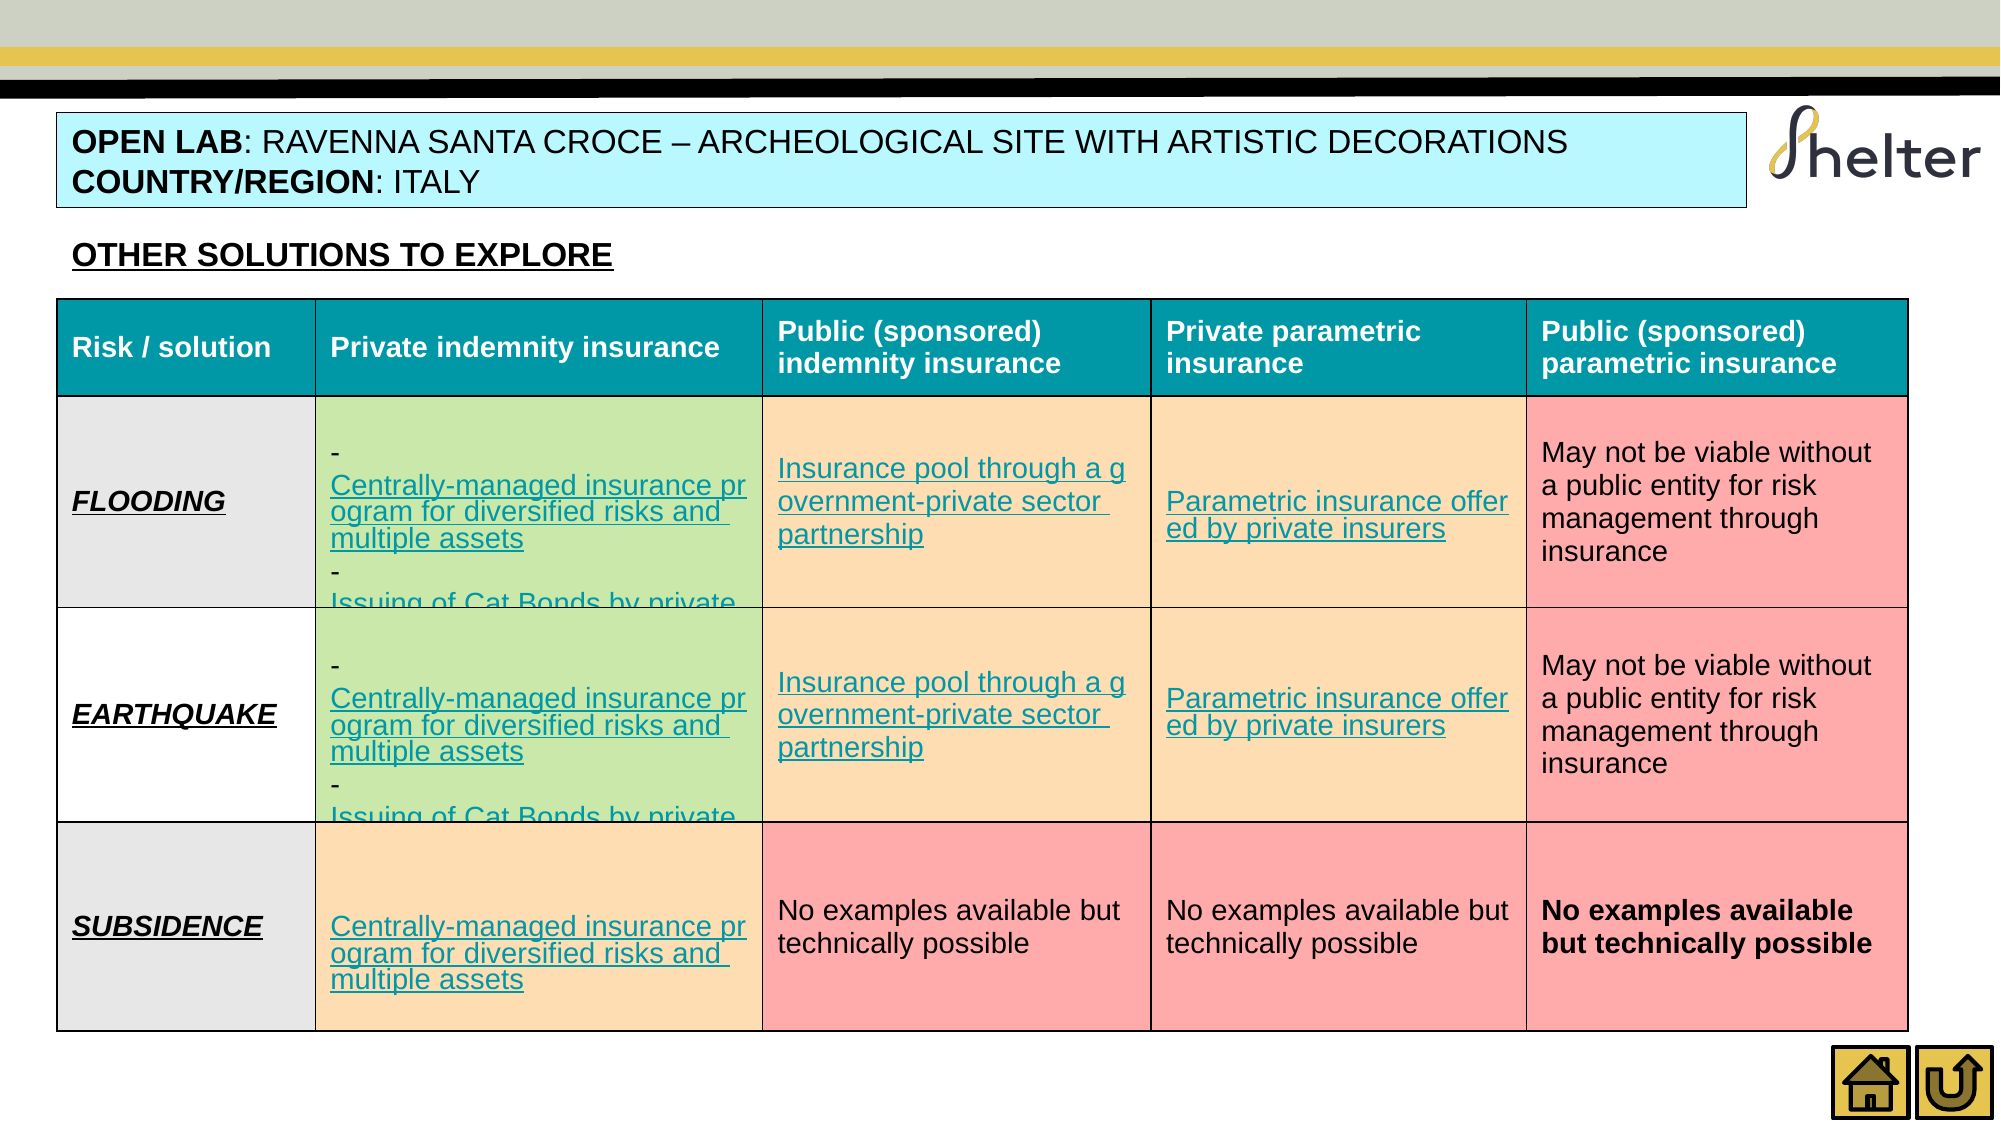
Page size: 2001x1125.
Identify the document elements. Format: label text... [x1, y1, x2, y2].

table_header Private indemnity insurance [316, 300, 762, 395]
table_cell Centrally-managed insurance program for diversified risks and multiple assets [316, 823, 762, 1030]
table_header Public (sponsored) indemnity insurance [763, 300, 1150, 395]
table_cell FLOODING [58, 397, 315, 607]
table_cell Insurance pool through a government-private sector partnership [763, 397, 1150, 607]
table_cell No examples available but technically possible [763, 823, 1150, 1030]
text_box [1915, 1045, 1994, 1120]
table_cell - Centrally-managed insurance program for diversified risks and multiple assets - Issuing of Cat Bonds by private insurers [316, 397, 762, 607]
table_cell May not be viable without a public entity for risk management through insurance [1527, 397, 1907, 607]
table_cell - Centrally-managed insurance program for diversified risks and multiple assets - Issuing of Cat Bonds by private insurers [316, 608, 762, 821]
picture [1769, 105, 1981, 179]
table_cell May not be viable without a public entity for risk management through insurance [1527, 608, 1907, 821]
table_cell EARTHQUAKE [58, 608, 315, 821]
table_cell Parametric insurance offered by private insurers [1152, 397, 1526, 607]
text_box [1831, 1045, 1911, 1120]
table_cell Parametric insurance offered by private insurers [1152, 608, 1526, 821]
table_cell Insurance pool through a government-private sector partnership [763, 608, 1150, 821]
text_box OPEN LAB: RAVENNA SANTA CROCE – ARCHEOLOGICAL SITE WITH ARTISTIC DECORATIONS COUNTRY/REGION: ITALY [56, 112, 1747, 208]
table_header Private parametric insurance [1152, 300, 1526, 395]
table_cell SUBSIDENCE [58, 823, 315, 1030]
table_cell No examples available but technically possible [1152, 823, 1526, 1030]
table_cell No examples available but technically possible [1527, 823, 1907, 1030]
text_box OTHER SOLUTIONS TO EXPLORE [56, 225, 1037, 281]
table_header Public (sponsored) parametric insurance [1527, 300, 1907, 395]
table_header Risk / solution [58, 300, 315, 395]
